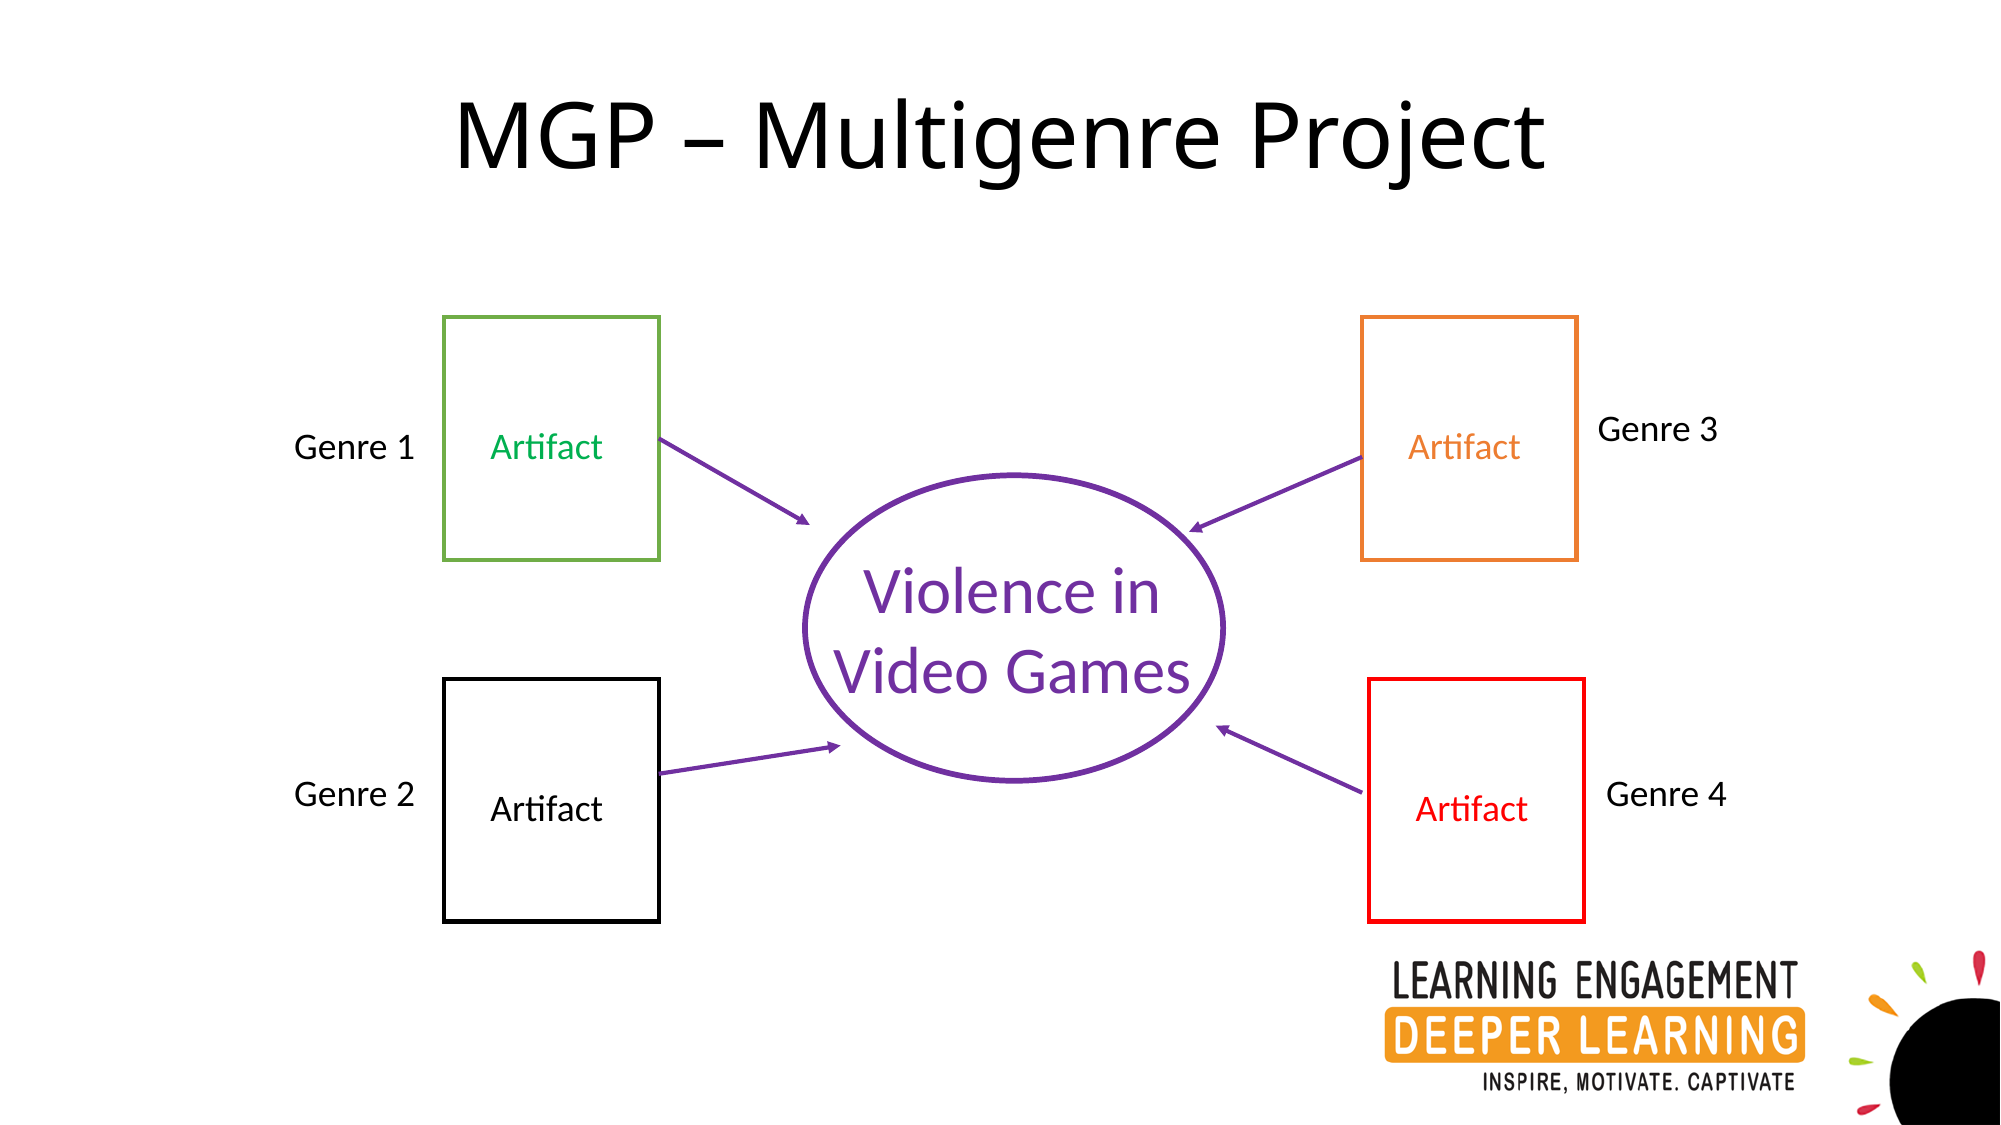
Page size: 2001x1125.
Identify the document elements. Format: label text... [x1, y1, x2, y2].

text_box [658, 745, 841, 774]
text_box Genre 1 [279, 414, 457, 475]
text_box Artifact [457, 414, 650, 475]
title MGP – Multigenre Project [137, 59, 1863, 218]
text_box Genre 2 [279, 761, 457, 822]
text_box [1361, 316, 1577, 561]
text_box [1216, 585, 1225, 671]
text_box [443, 316, 660, 561]
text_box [1188, 456, 1363, 532]
text_box Genre 3 [1582, 396, 1761, 456]
text_box Violence in Video Games [809, 539, 1216, 715]
text_box [842, 474, 1186, 539]
text_box Artifact [1361, 414, 1567, 475]
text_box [658, 438, 810, 525]
text_box [840, 715, 1188, 782]
picture [1369, 936, 2000, 1125]
text_box Genre 4 [1591, 761, 1769, 822]
text_box [443, 678, 660, 922]
text_box [803, 594, 809, 662]
text_box Artifact [1369, 776, 1575, 837]
text_box [1368, 678, 1585, 922]
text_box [1215, 725, 1363, 793]
text_box Artifact [444, 776, 650, 837]
